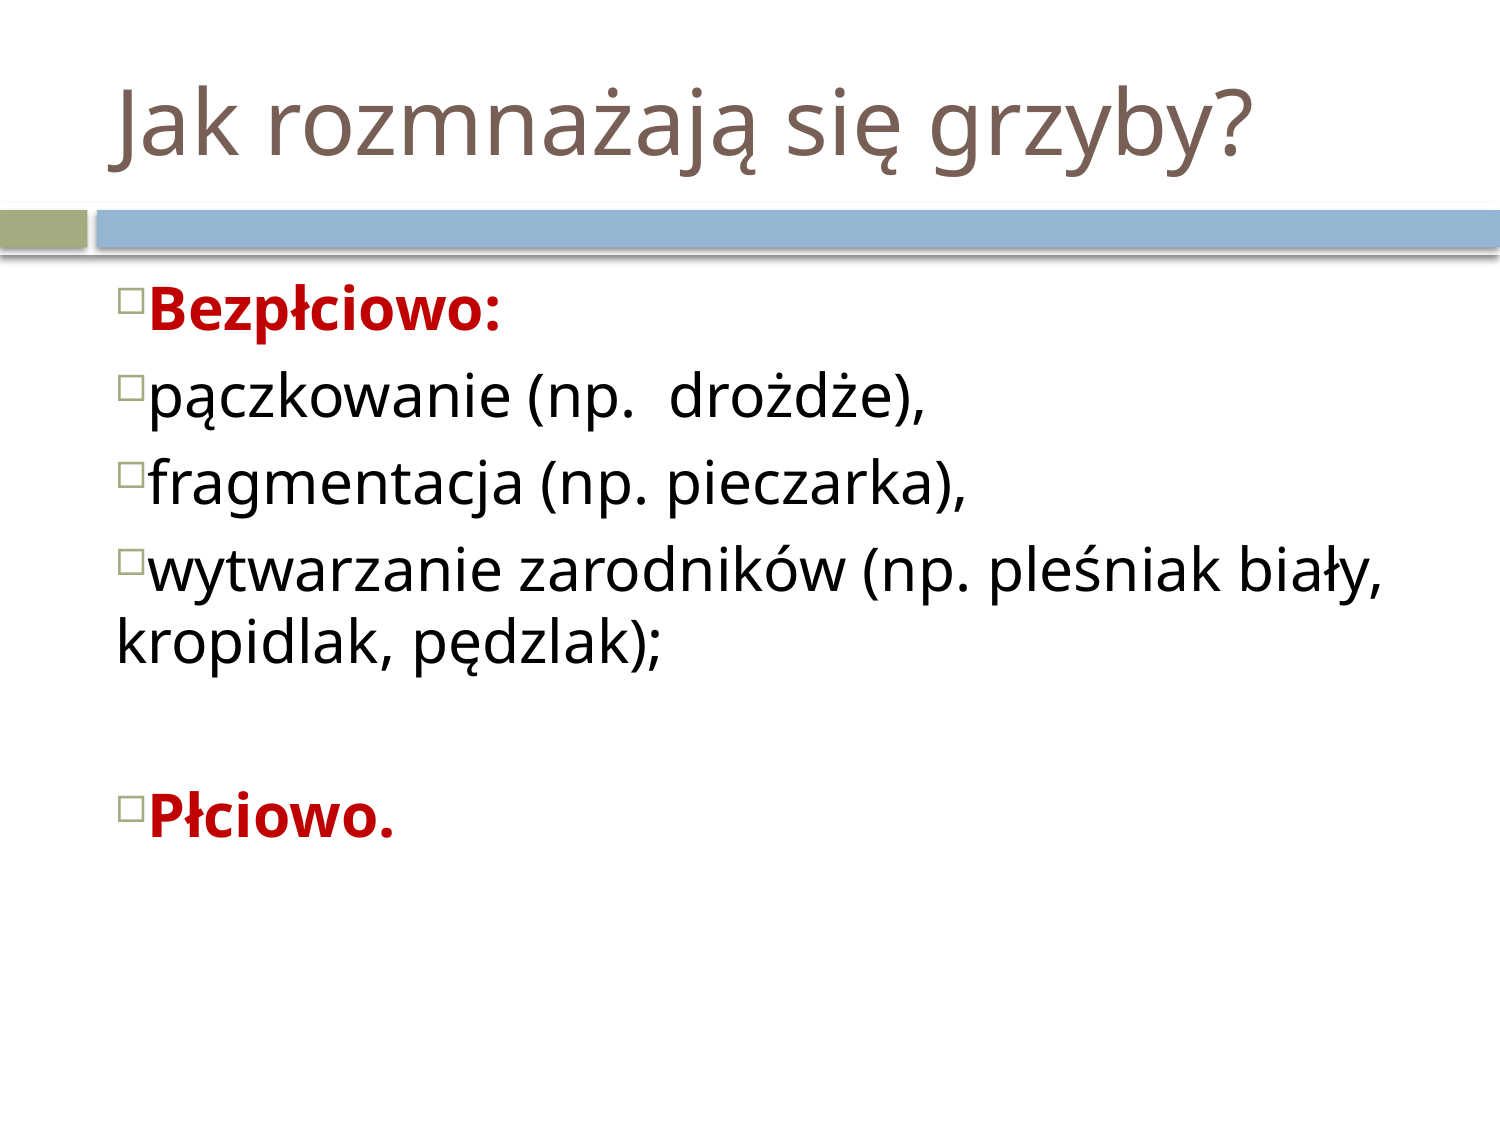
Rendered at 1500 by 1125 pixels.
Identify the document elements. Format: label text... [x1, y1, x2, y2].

title Jak rozmnażają się grzyby? [100, 37, 1438, 200]
list Bezpłciowo: pączkowanie (np. drożdże), fragmentacja (np. pieczarka), wytwarzanie zarodników (np. pleśniak biały, kropidlak, pędzlak); Płciowo. [100, 262, 1438, 1000]
